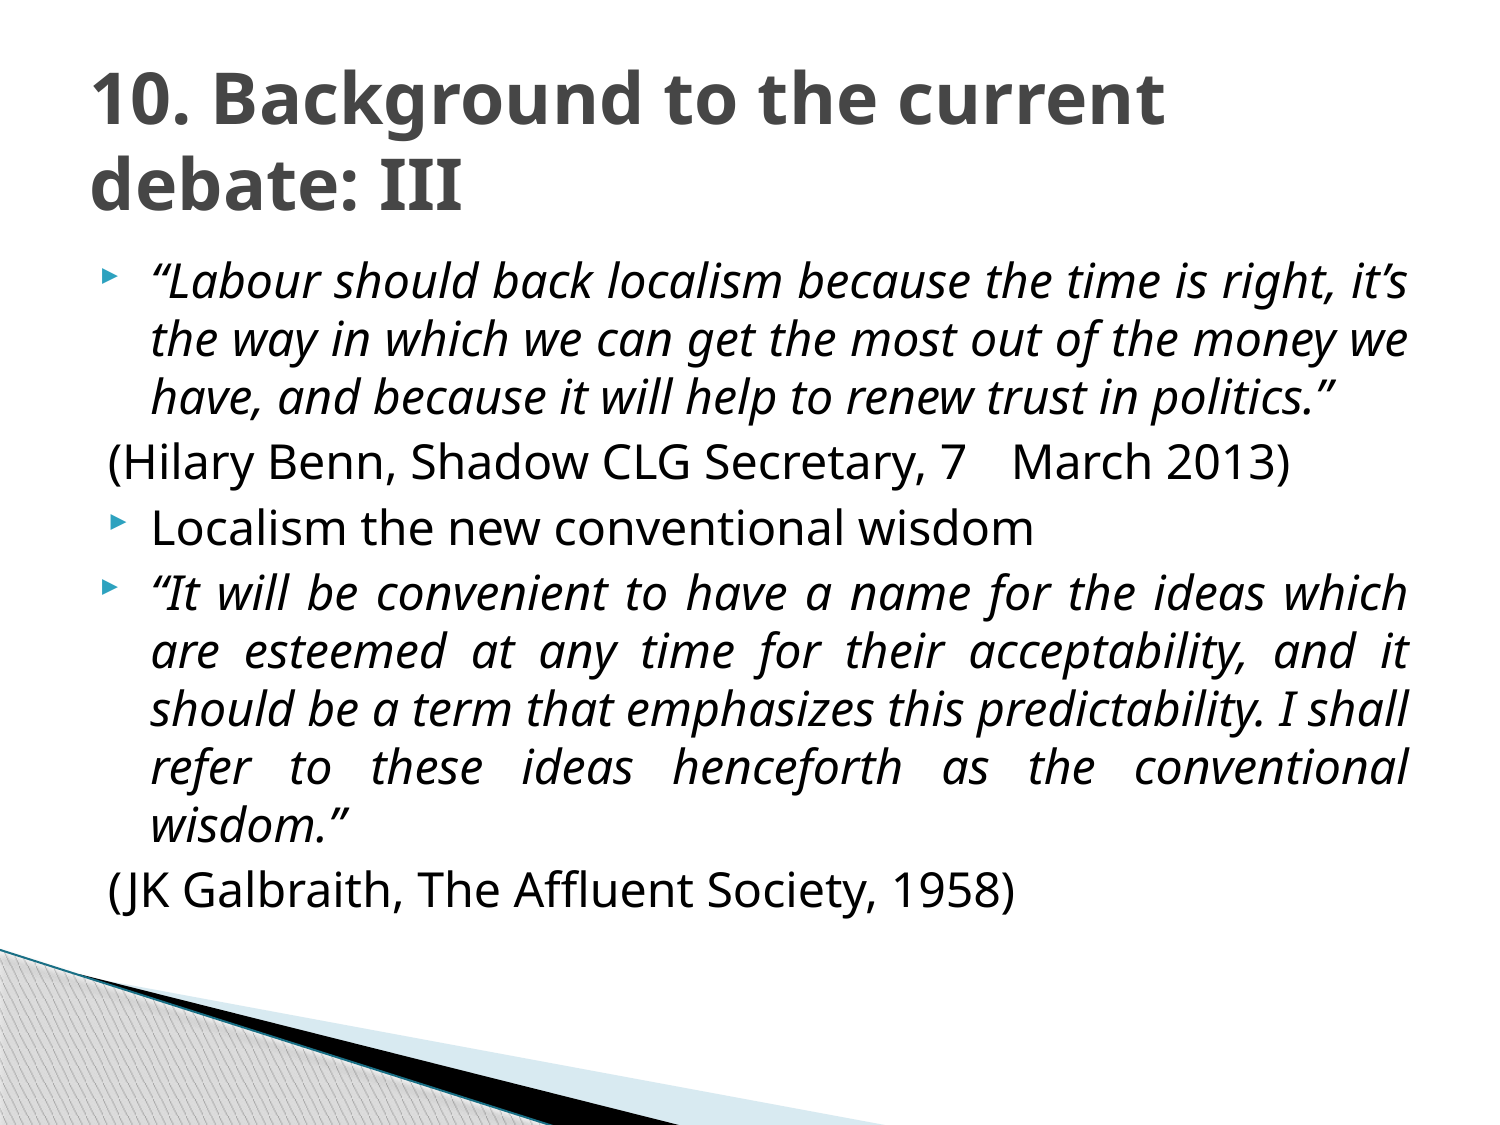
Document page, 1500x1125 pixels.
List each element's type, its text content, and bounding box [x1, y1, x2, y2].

title 10. Background to the current debate: III [75, 45, 1425, 233]
list “Labour should back localism because the time is right, it’s the way in which we can get the most out of the money we have, and because it will help to renew trust in politics.” (Hilary Benn, Shadow CLG Secretary, 7 March 2013) Localism the new conventional wisdom “It will be convenient to have a name for the ideas which are esteemed at any time for their acceptability, and it should be a term that emphasizes this predictability. I shall refer to these ideas henceforth as the conventional wisdom.” (JK Galbraith, The Affluent Society, 1958) [75, 243, 1425, 986]
